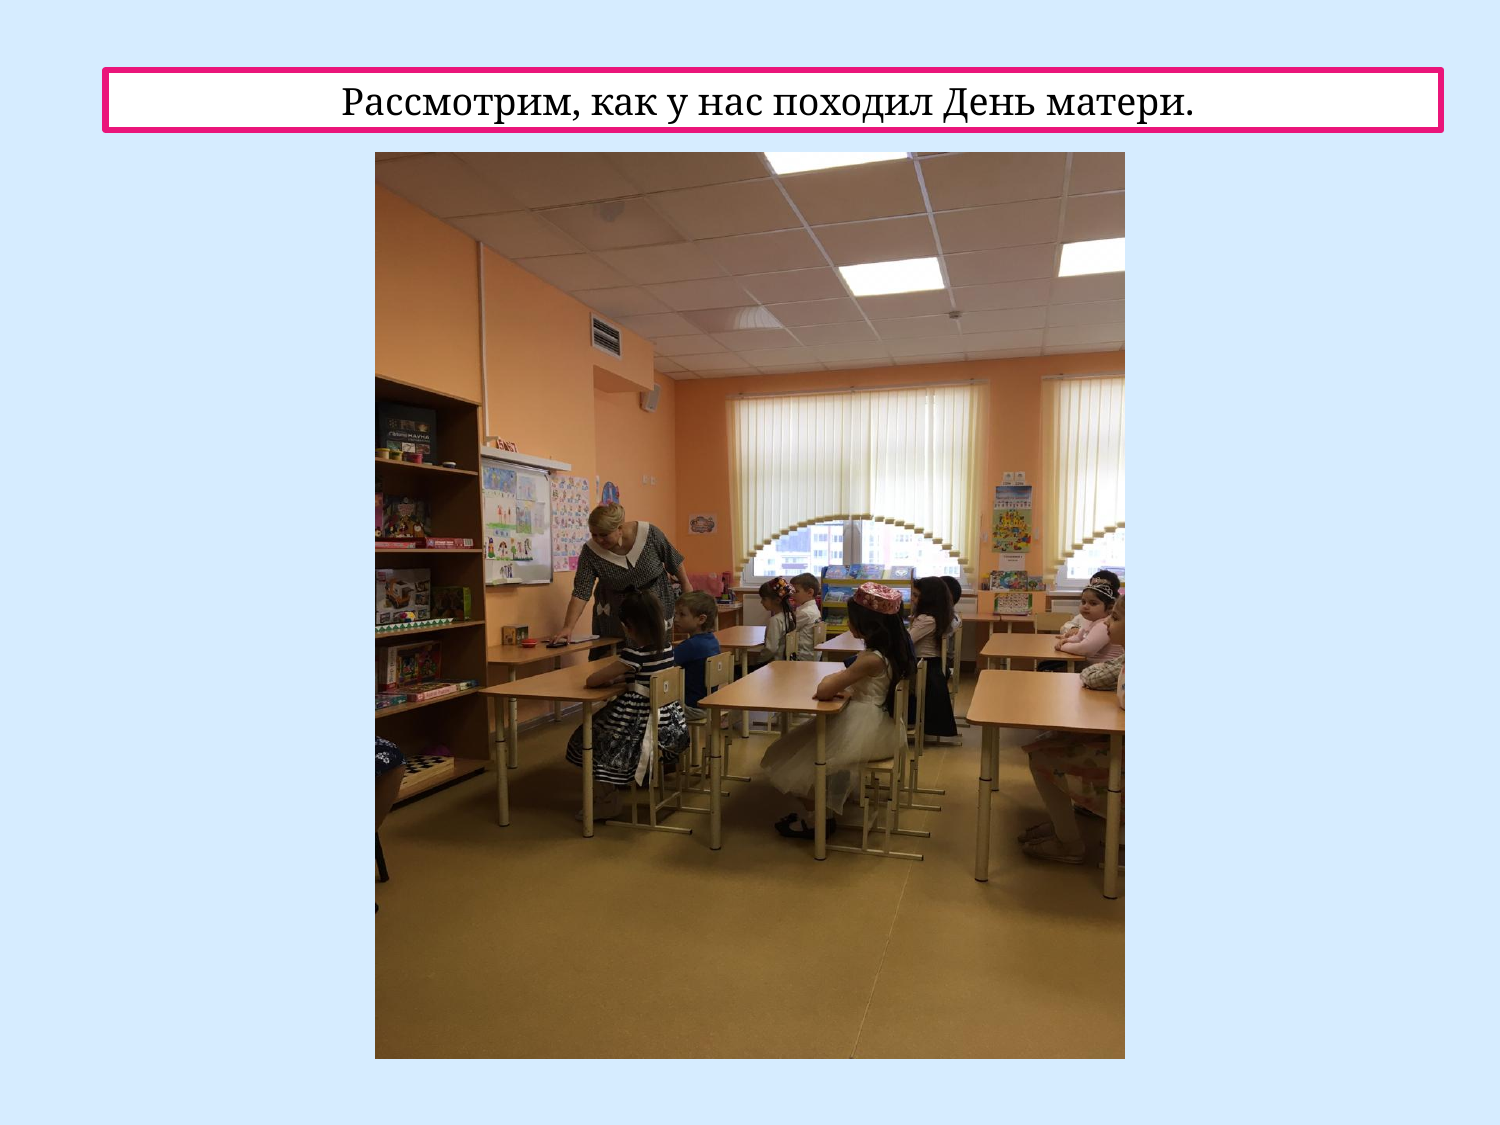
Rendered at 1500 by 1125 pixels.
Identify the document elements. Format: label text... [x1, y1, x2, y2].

picture [375, 152, 1125, 1059]
text_box Рассмотрим, как у нас походил День матери. [102, 67, 1444, 133]
